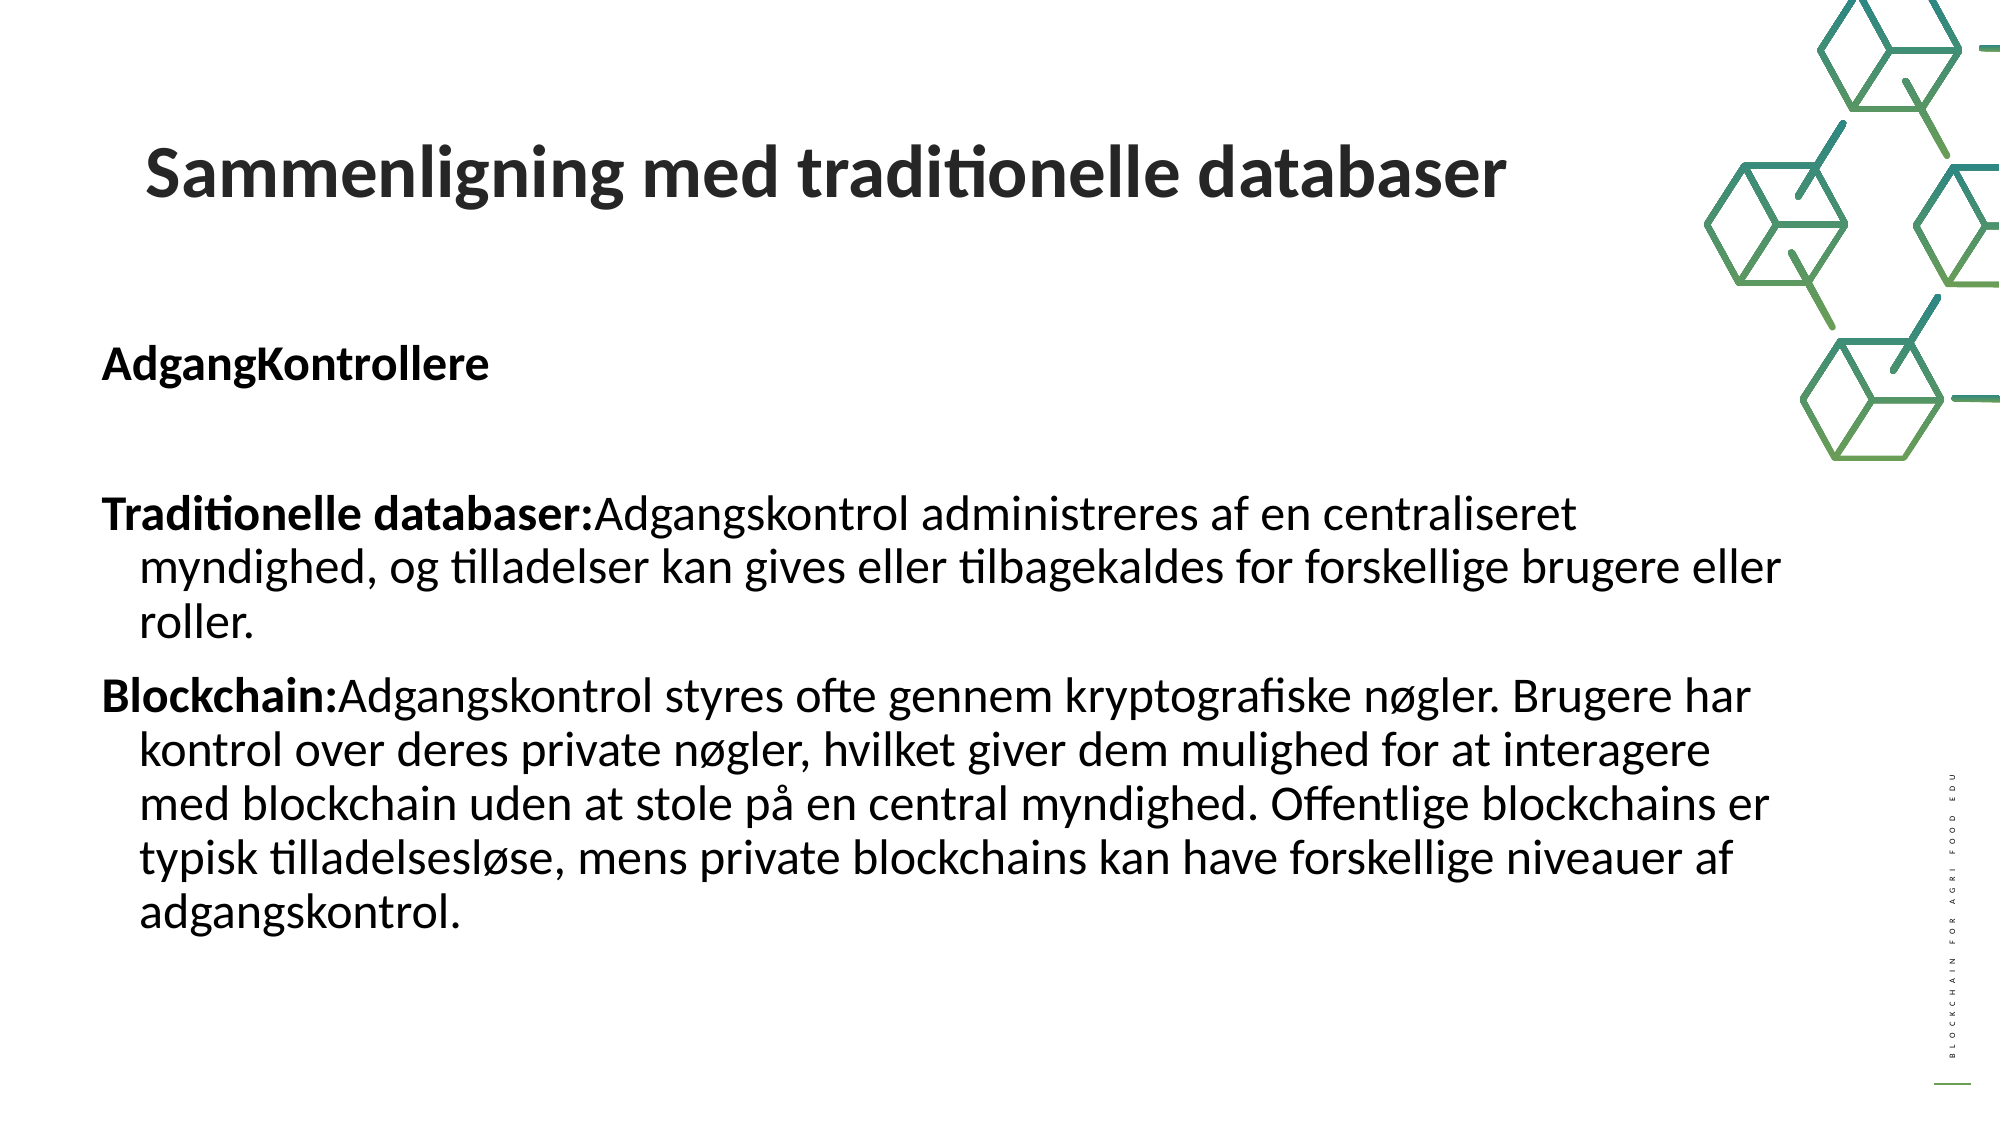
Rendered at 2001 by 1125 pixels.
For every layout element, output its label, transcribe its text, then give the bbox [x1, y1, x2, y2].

list AdgangKontrollere Traditionelle databaser:Adgangskontrol administreres af en centraliseret myndighed, og tilladelser kan gives eller tilbagekaldes for forskellige brugere eller roller. Blockchain:Adgangskontrol styres ofte gennem kryptografiske nøgler. Brugere har kontrol over deres private nøgler, hvilket giver dem mulighed for at interagere med blockchain uden at stole på en central myndighed. Offentlige blockchains er typisk tilladelsesløse, mens private blockchains kan have forskellige niveauer af adgangskontrol. [86, 329, 1825, 1100]
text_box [1704, 0, 2000, 461]
list Sammenligning med traditionelle databaser [130, 124, 1704, 337]
